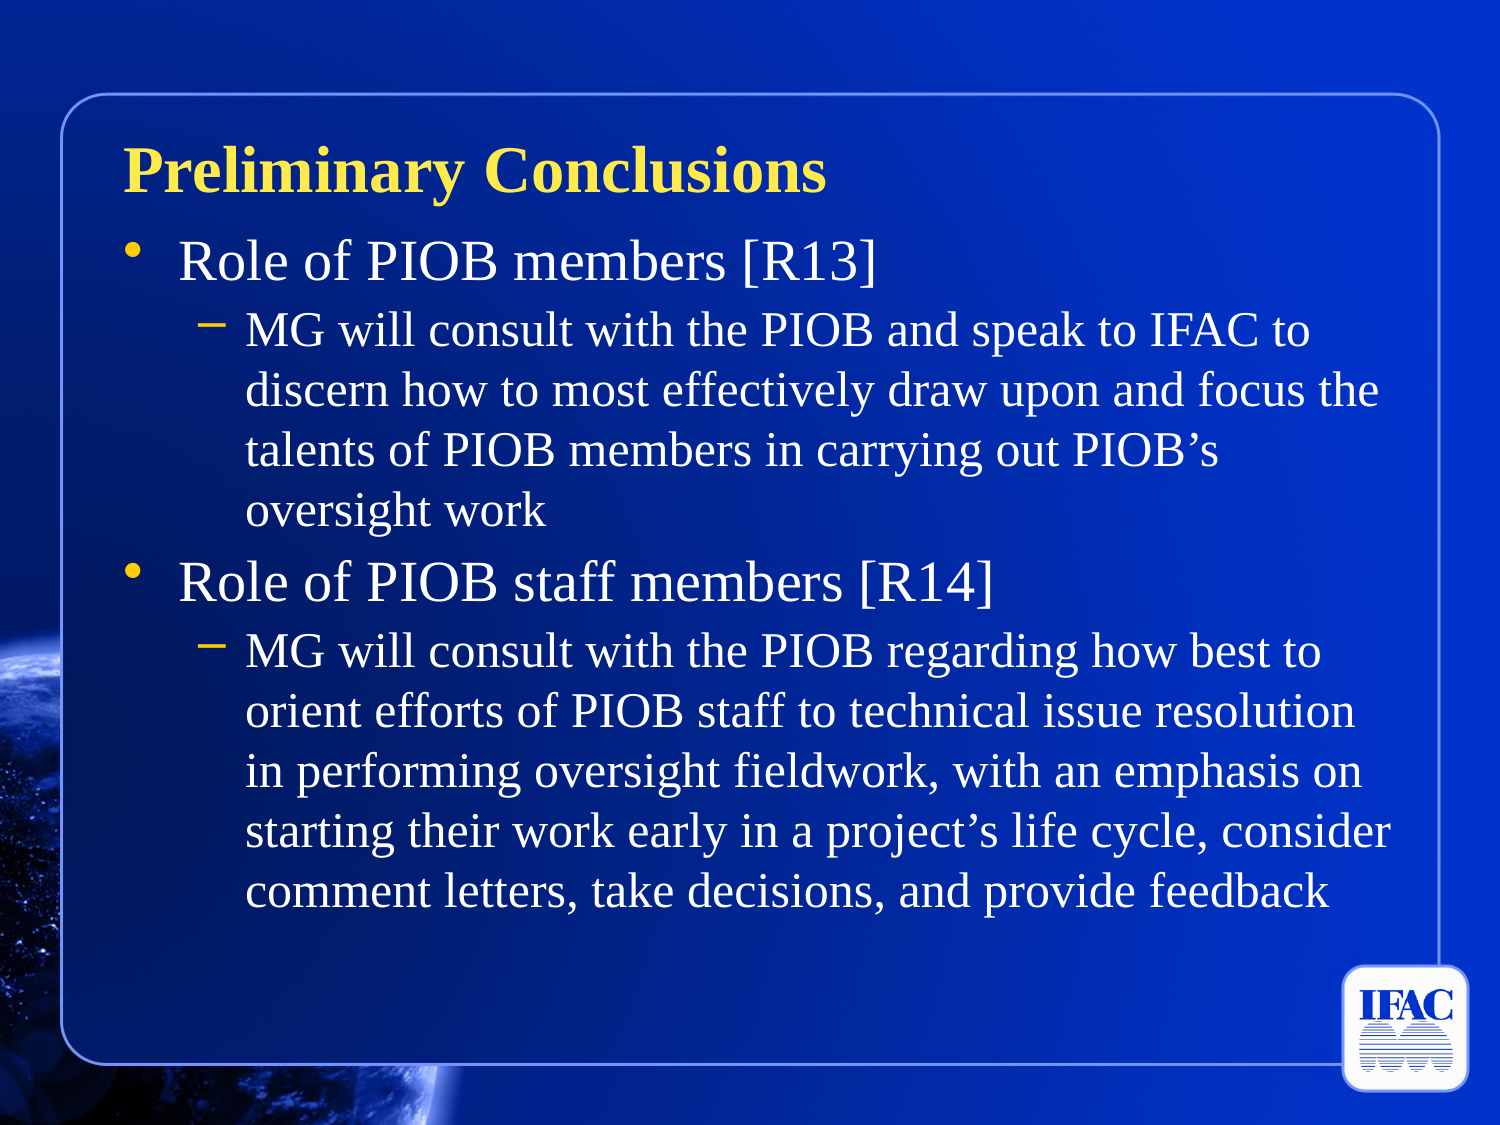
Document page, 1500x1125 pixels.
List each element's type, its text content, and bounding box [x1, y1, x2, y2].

picture [0, 0, 1500, 1125]
list Role of PIOB members [R13] MG will consult with the PIOB and speak to IFAC to discern how to most effectively draw upon and focus the talents of PIOB members in carrying out PIOB’s oversight work Role of PIOB staff members [R14] MG will consult with the PIOB regarding how best to orient efforts of PIOB staff to technical issue resolution in performing oversight fieldwork, with an emphasis on starting their work early in a project’s life cycle, consider comment letters, take decisions, and provide feedback [107, 215, 1411, 1048]
list Preliminary Conclusions [107, 118, 1411, 215]
